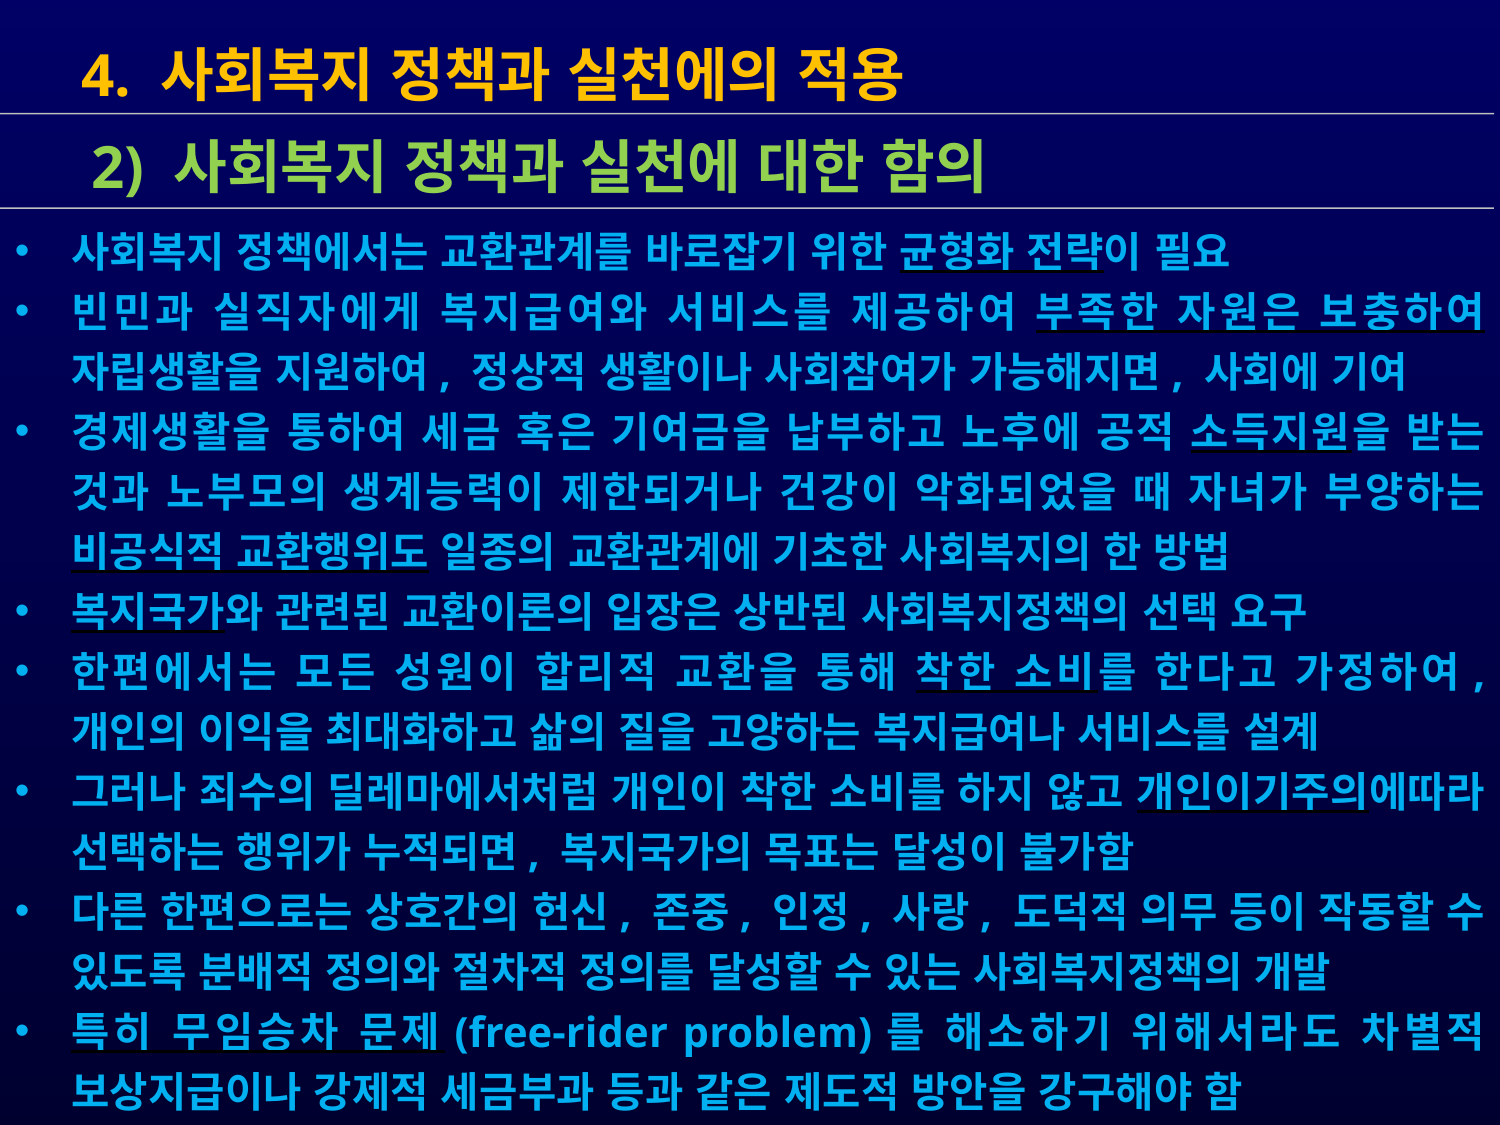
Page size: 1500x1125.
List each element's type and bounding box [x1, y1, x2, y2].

text_box [0, 30, 1500, 1125]
